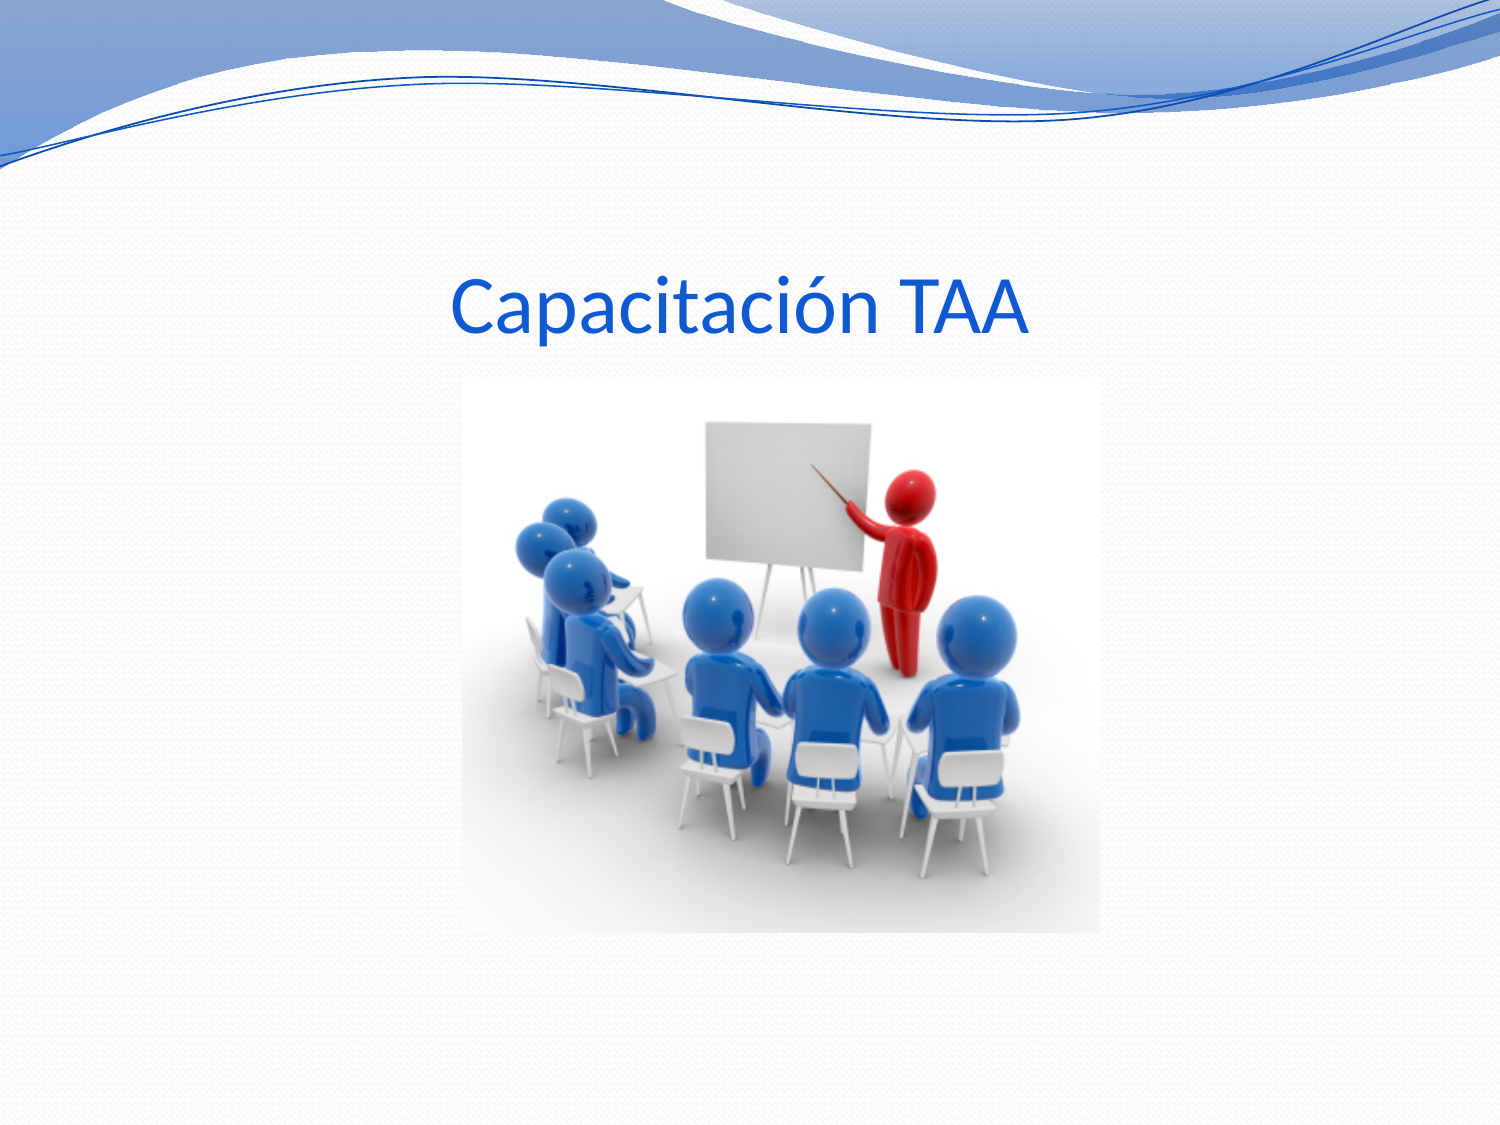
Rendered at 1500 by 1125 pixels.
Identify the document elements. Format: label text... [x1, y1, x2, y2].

picture [462, 376, 1101, 933]
title Capacitación TAA [75, 162, 1425, 350]
